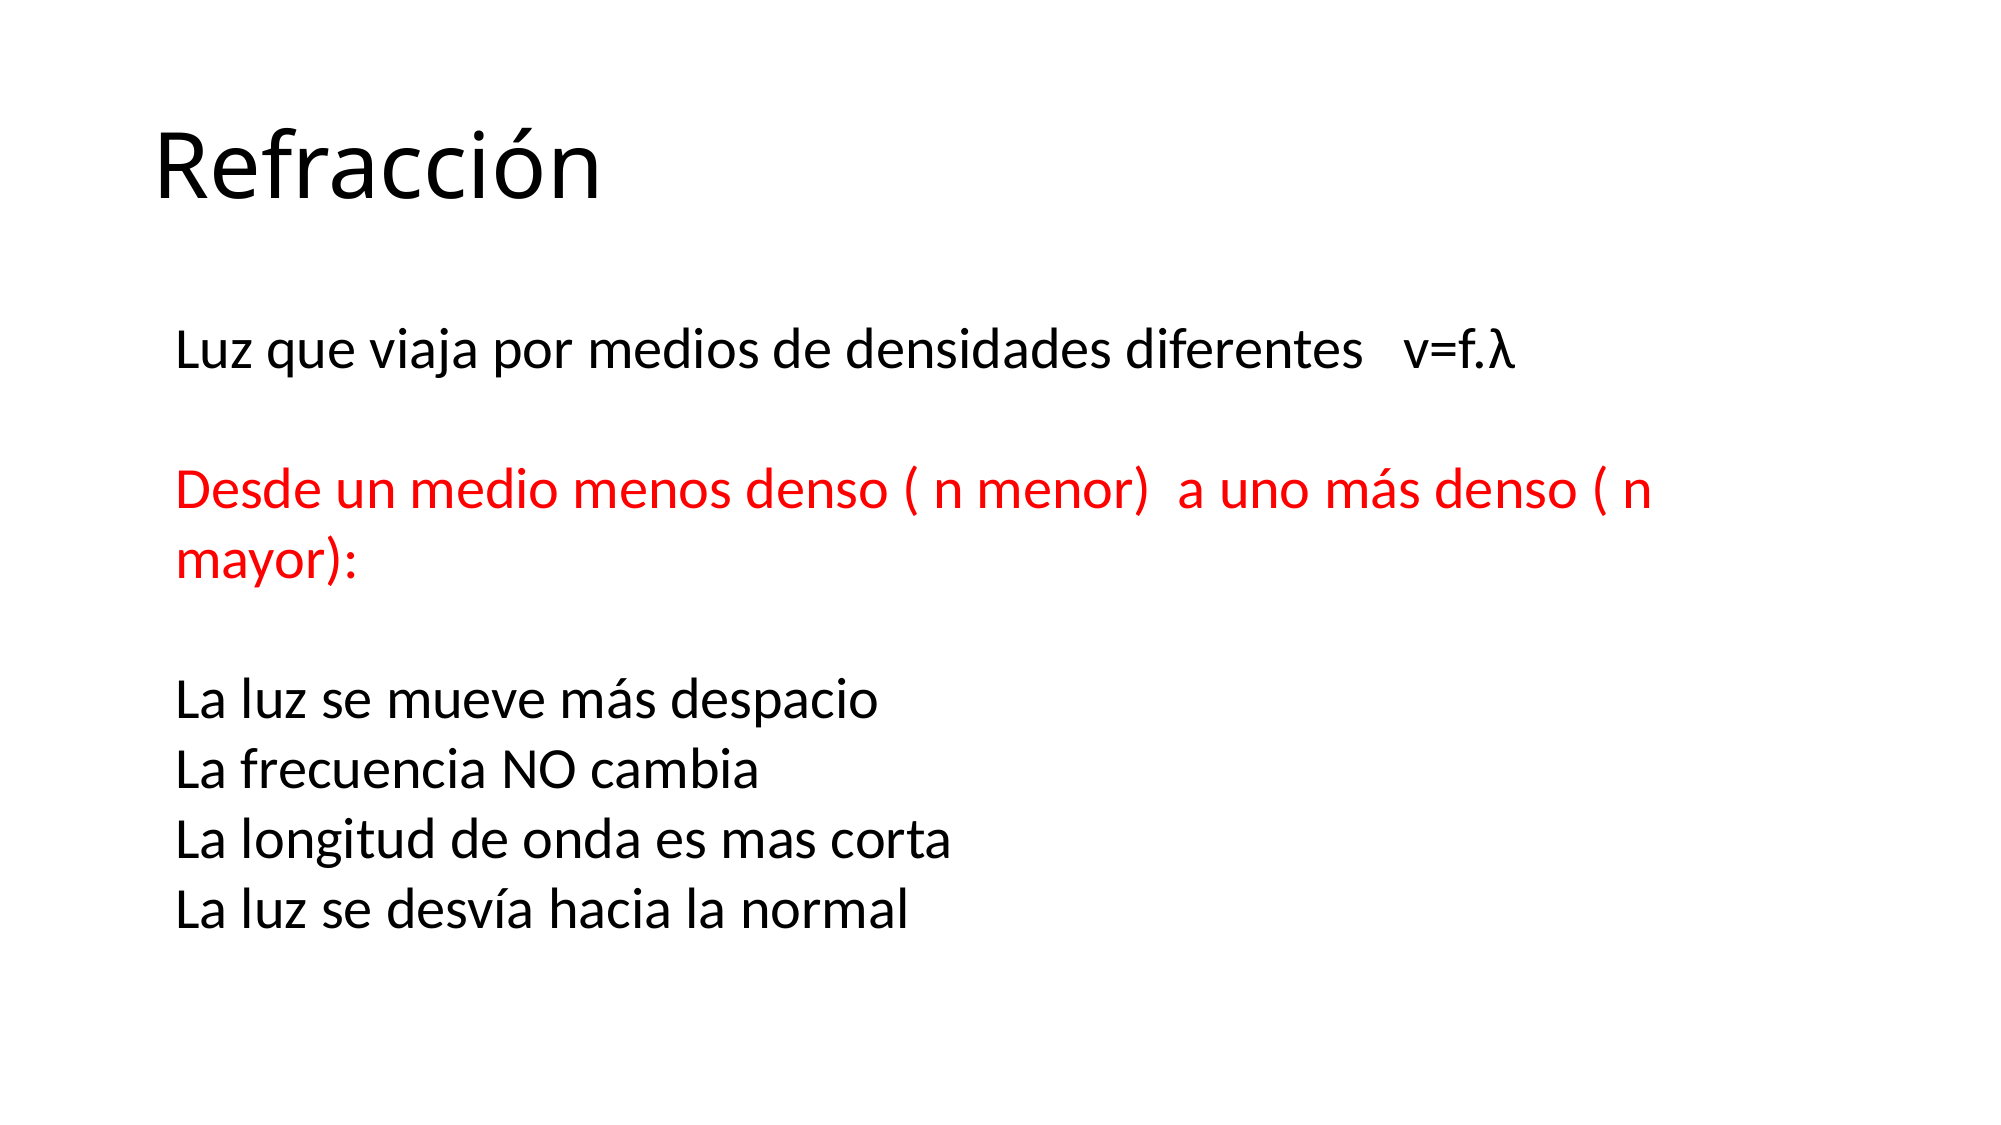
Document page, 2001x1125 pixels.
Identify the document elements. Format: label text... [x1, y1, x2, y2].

title Refracción [137, 59, 1863, 278]
text_box Luz que viaja por medios de densidades diferentes v=f.λ Desde un medio menos denso ( n menor) a uno más denso ( n mayor): La luz se mueve más despacio La frecuencia NO cambia La longitud de onda es mas corta La luz se desvía hacia la normal [160, 303, 1752, 1038]
